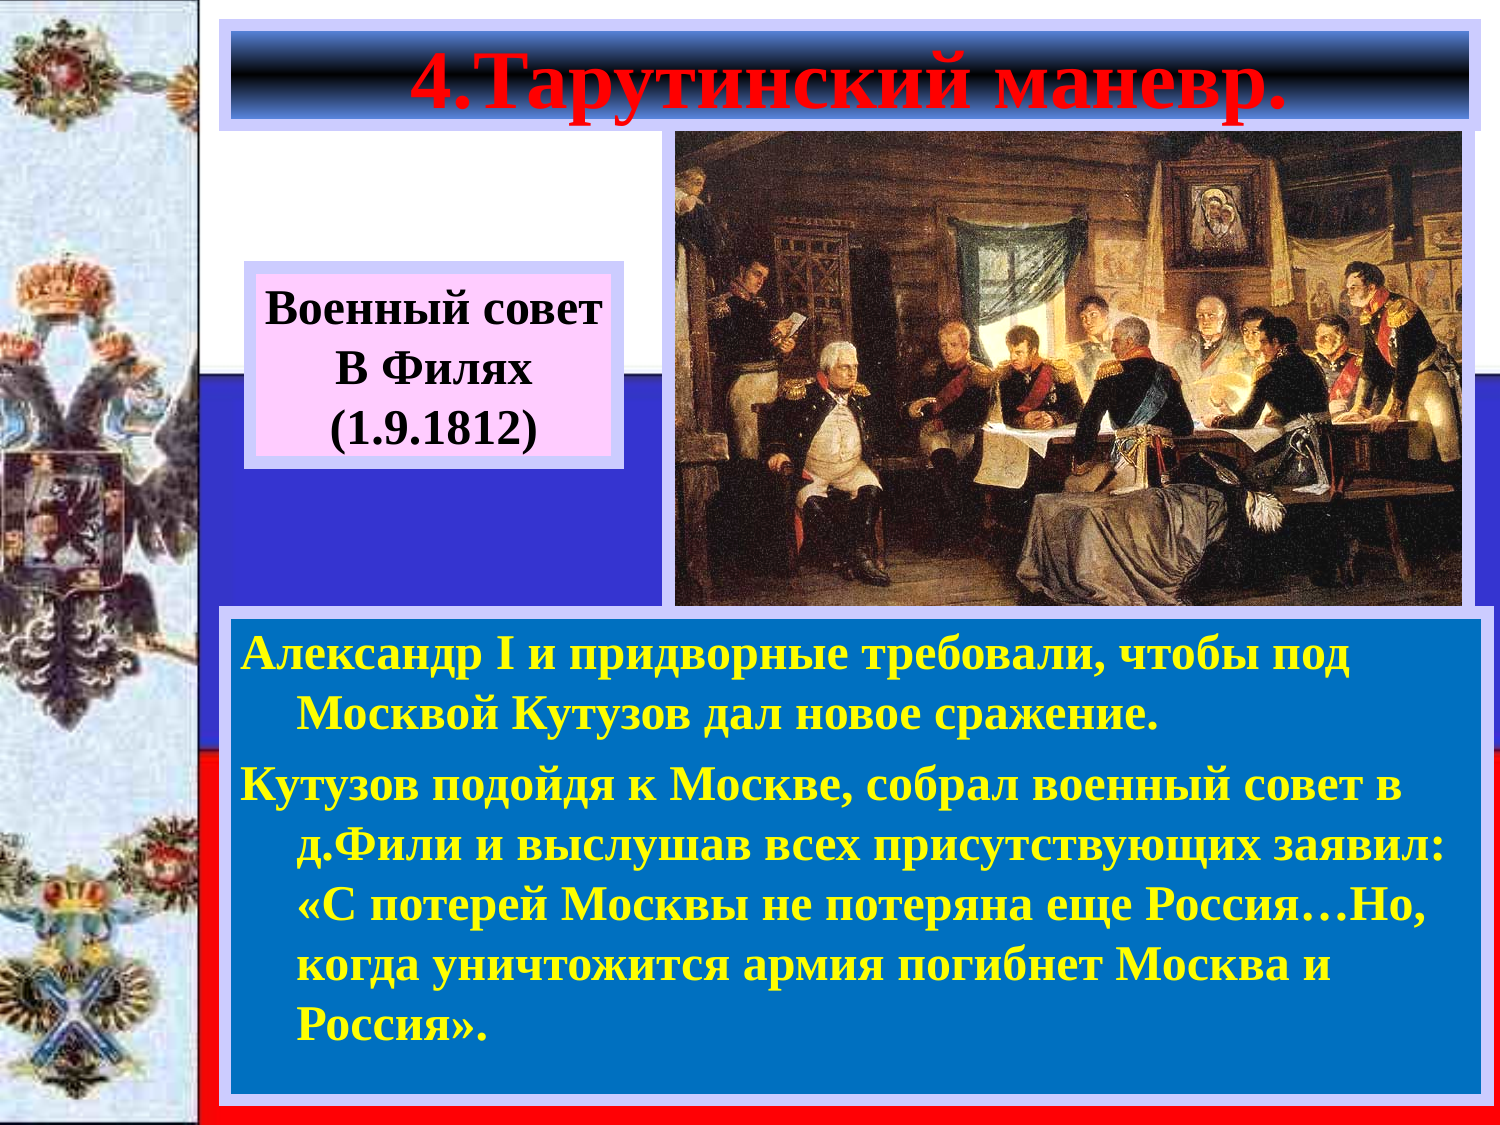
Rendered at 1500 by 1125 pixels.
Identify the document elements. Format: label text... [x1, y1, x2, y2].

list Александр I и придворные требовали, чтобы под Москвой Кутузов дал новое сражение. Кутузов подойдя к Москве, собрал военный совет в д.Фили и выслушав всех присутствующих заявил: «С потерей Москвы не потеряна еще Россия…Но, когда уничтожится армия погибнет Москва и Россия». [224, 612, 1488, 1101]
text_box Военный совет В Филях (1.9.1812) [249, 267, 618, 463]
picture [0, 0, 1500, 1125]
title 4.Тарутинский маневр. [224, 24, 1476, 126]
